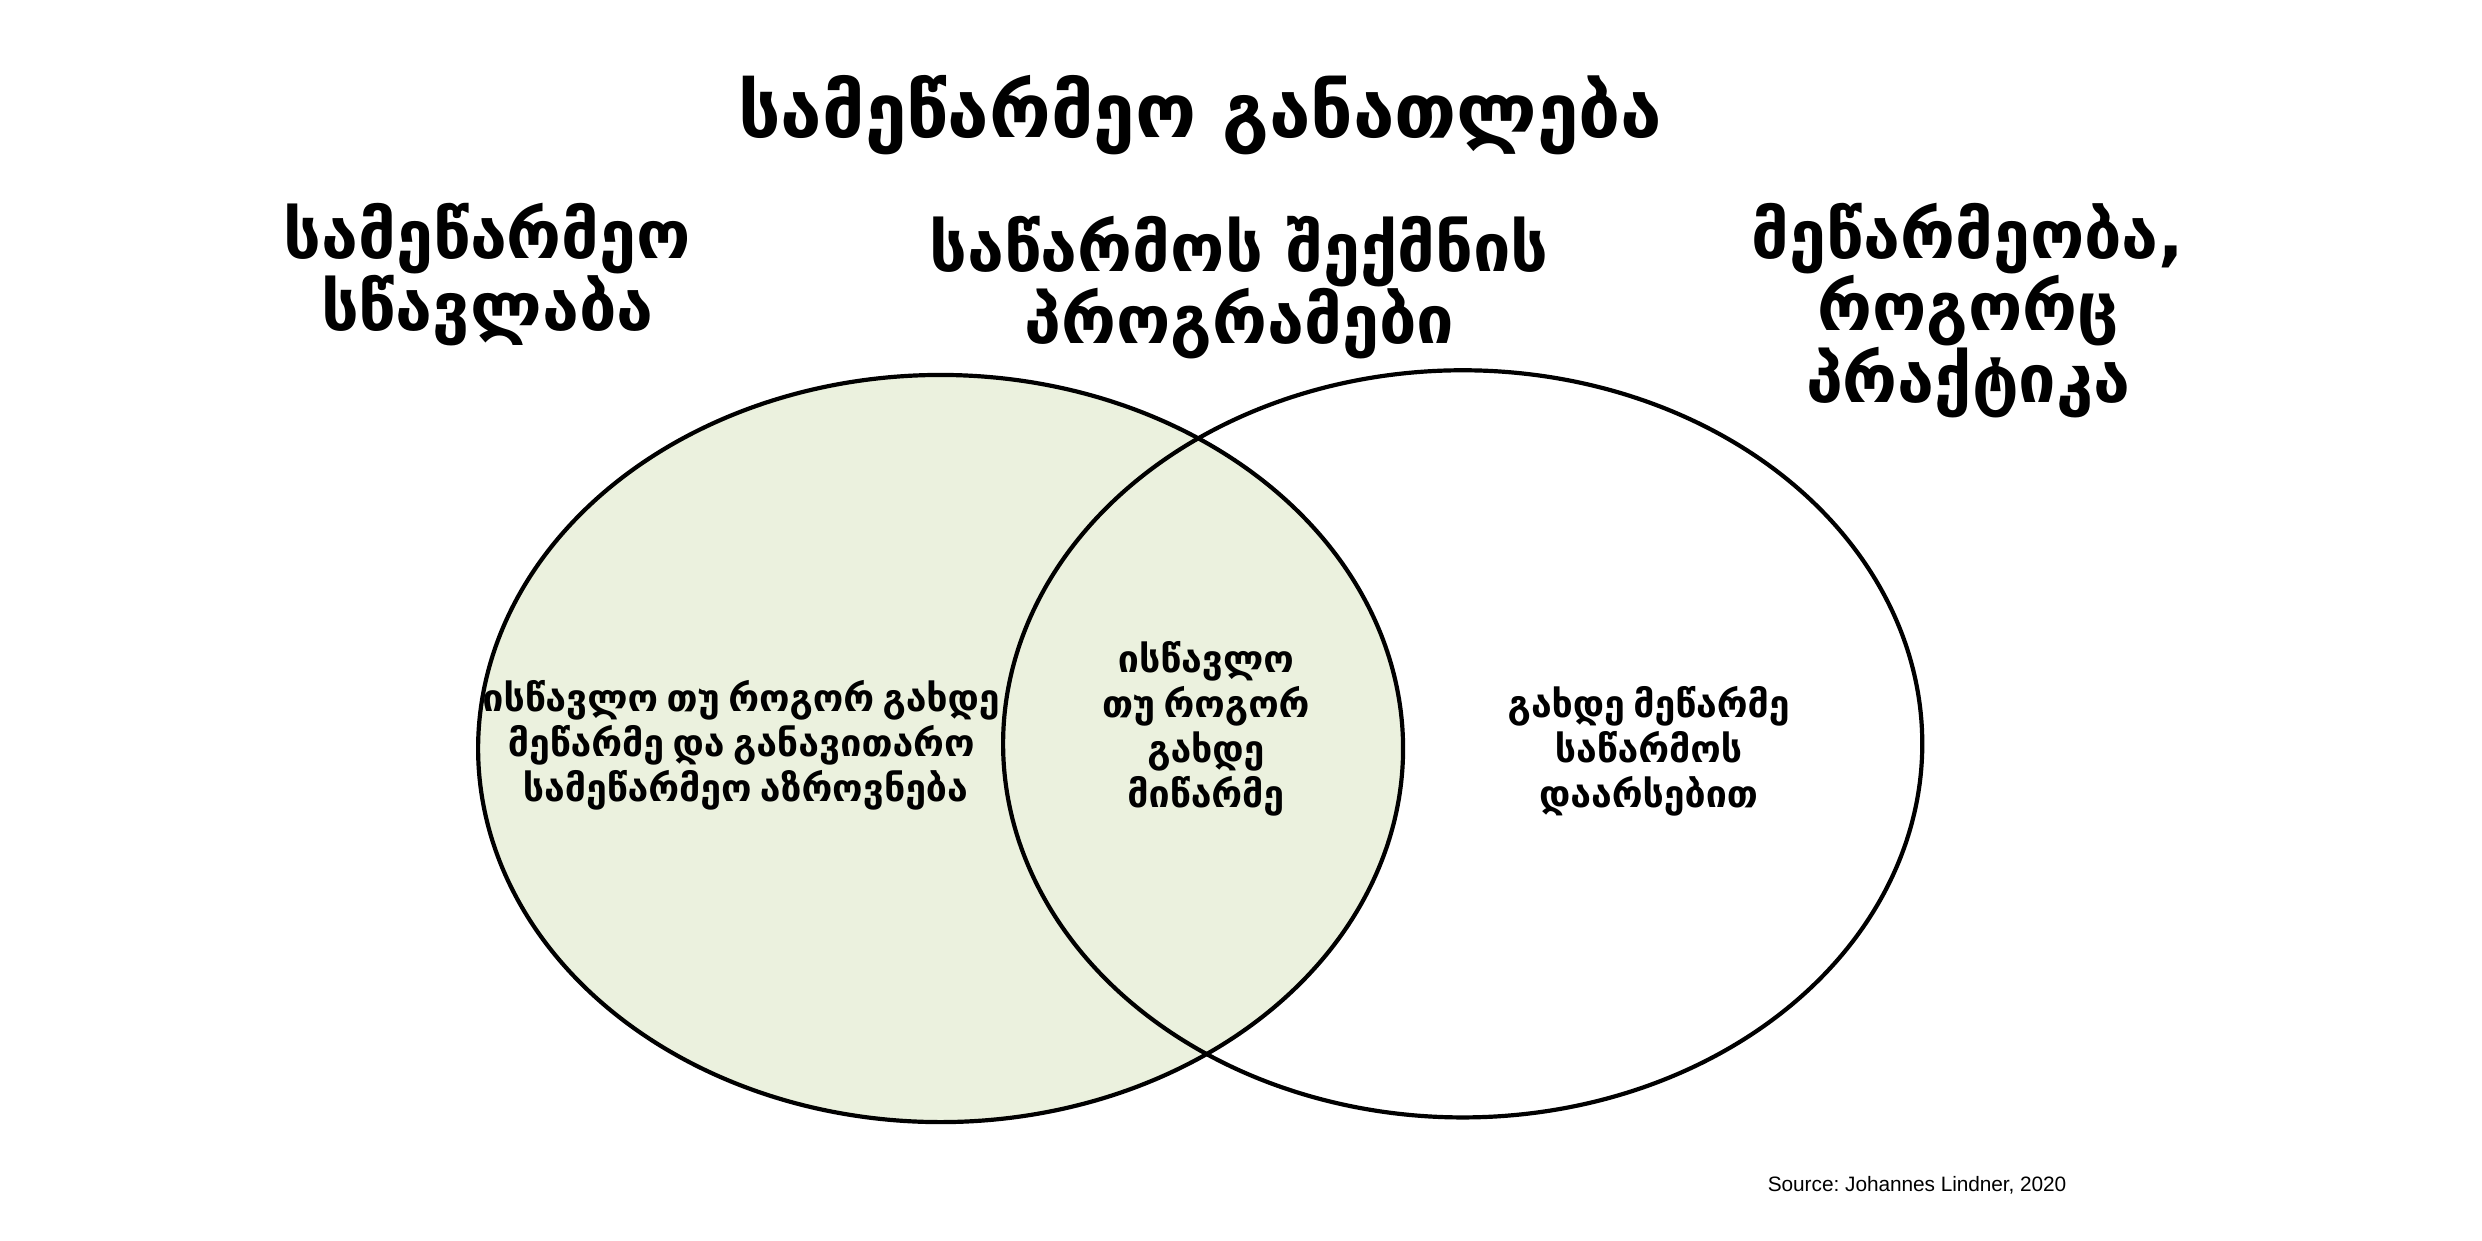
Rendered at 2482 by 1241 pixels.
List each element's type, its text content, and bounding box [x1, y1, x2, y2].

text_box მეწარმეობა, როგორც პრაქტიკა [1648, 193, 2288, 316]
text_box სამეწარმეო განათლება [553, 65, 1848, 188]
text_box საწარმოს შექმნის პროგრამები [903, 206, 1576, 329]
text_box გახდე მეწარმე საწარმოს დაარსებით [1470, 672, 1827, 823]
text_box [483, 817, 1206, 1125]
text_box Source: Johannes Lindner, 2020 [1753, 1163, 2087, 1229]
text_box ისწავლო თუ როგორ გახდე მიწარმე [1081, 627, 1331, 822]
text_box ისწავლო თუ როგორ გახდე მეწარმე და განავითარო სამეწარმეო აზროვნება [446, 666, 1044, 817]
text_box [487, 372, 1198, 666]
text_box სამეწარმეოსწავლაბა [259, 193, 716, 316]
text_box [1009, 368, 1925, 1120]
